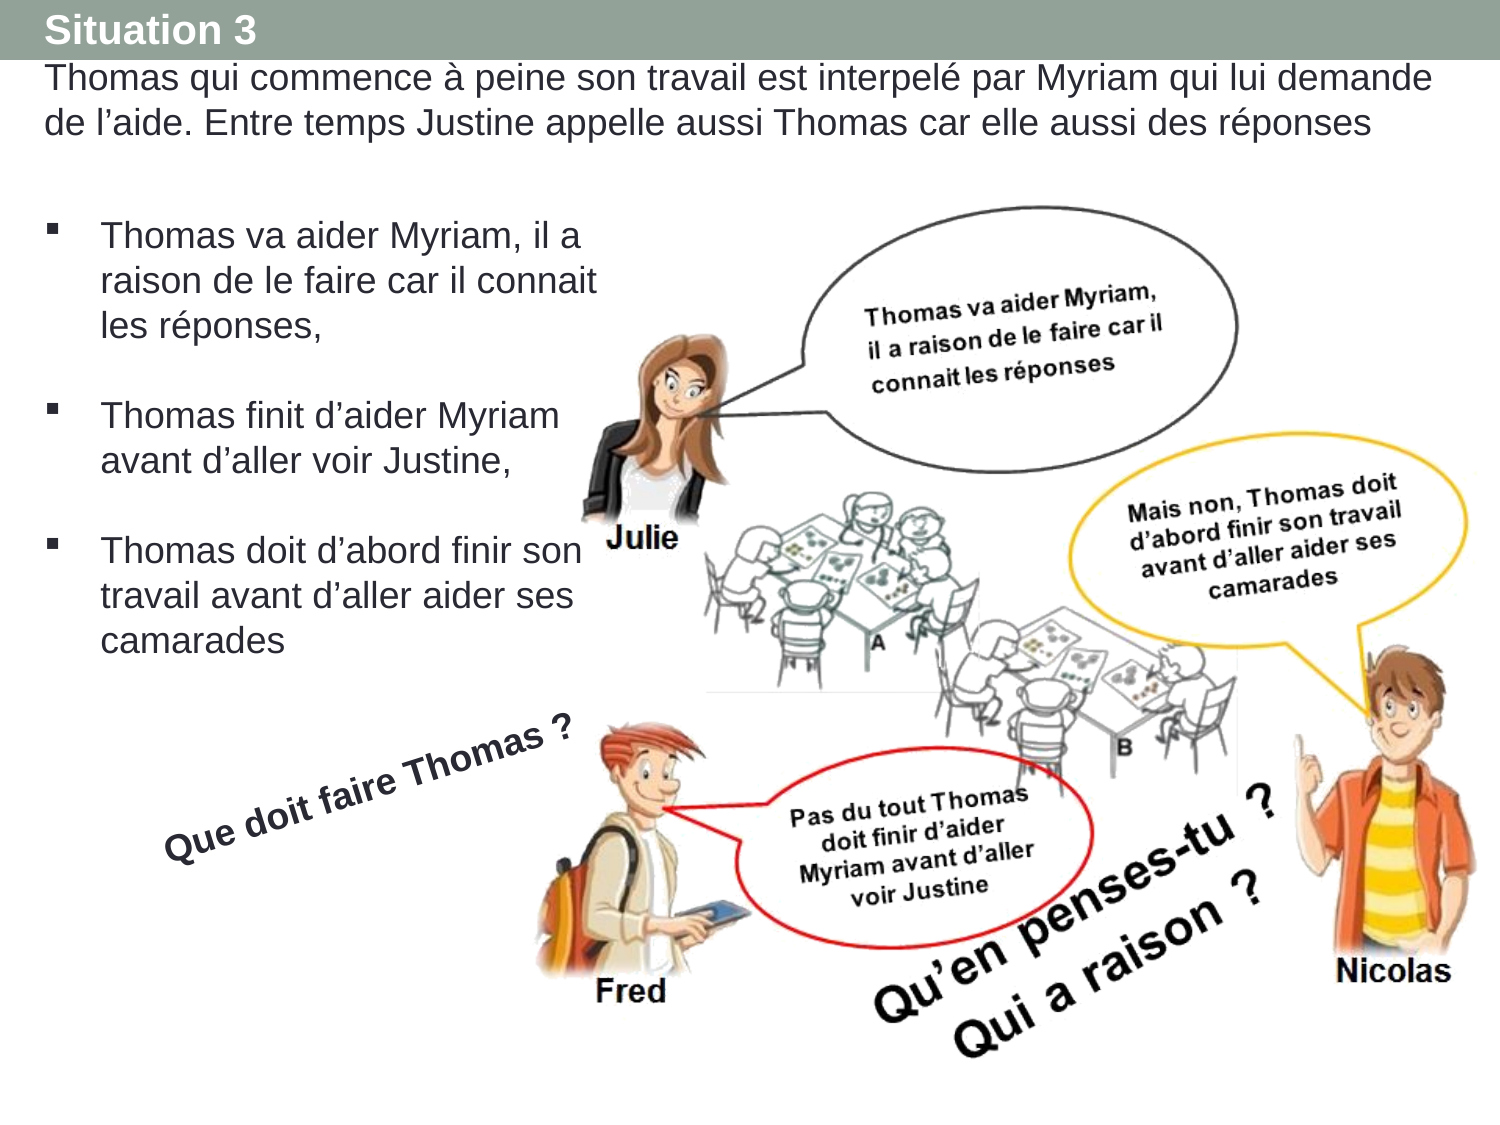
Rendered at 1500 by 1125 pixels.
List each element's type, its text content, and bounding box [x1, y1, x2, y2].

picture [531, 196, 1498, 1086]
text_box Situation 3 Thomas qui commence à peine son travail est interpelé par Myriam qui lui demande de l’aide. Entre temps Justine appelle aussi Thomas car elle aussi des réponses [29, 0, 1459, 151]
text_box Thomas va aider Myriam, il a raison de le faire car il connait les réponses, Thomas finit d’aider Myriam avant d’aller voir Justine, Thomas doit d’abord finir son travail avant d’aller aider ses camarades [29, 203, 528, 669]
text_box Que doit faire Thomas ? [81, 703, 528, 902]
